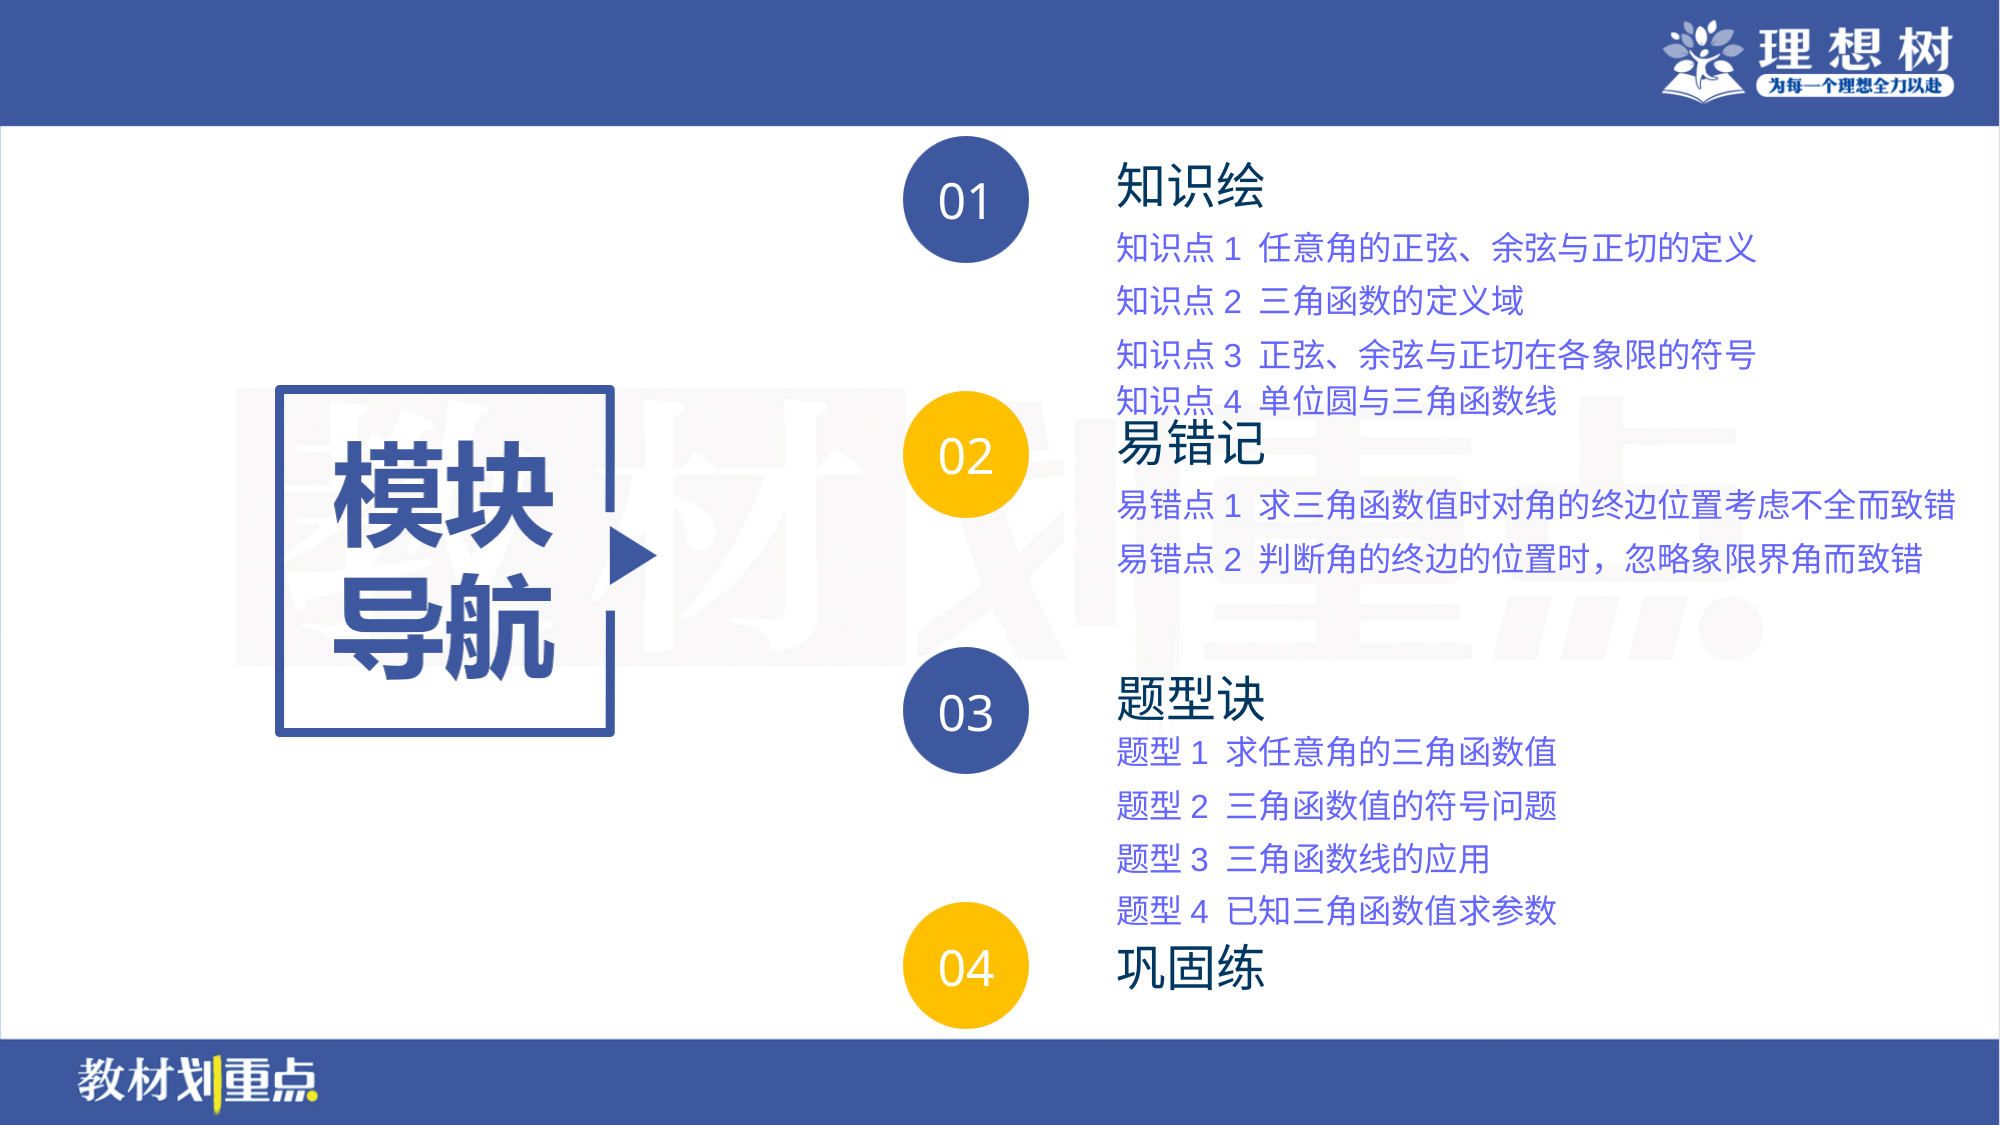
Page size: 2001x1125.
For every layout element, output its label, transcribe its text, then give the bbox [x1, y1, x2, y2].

text_box 题型2 三角函数值的符号问题 [1116, 777, 2000, 824]
picture [0, 0, 2000, 1125]
text_box 题型4 已知三角函数值求参数 [1116, 882, 2000, 929]
text_box 易错点1 求三角函数值时对角的终边位置考虑不全而致错 [1116, 475, 2000, 523]
text_box 题型3 三角函数线的应用 [1116, 829, 2000, 877]
text_box 题型1 求任意角的三角函数值 [1116, 723, 2000, 770]
text_box 知识点2 三角函数的定义域 [1116, 271, 2000, 318]
text_box 知识点3 正弦、余弦与正切在各象限的符号 [1116, 325, 2000, 371]
text_box 知识点1 任意角的正弦、余弦与正切的定义 [1116, 218, 2000, 266]
text_box 易错点2 判断角的终边的位置时，忽略象限界角而致错 [1116, 529, 2000, 577]
text_box 知识点4 单位圆与三角函数线 [1116, 371, 2000, 419]
picture [1197, 419, 1203, 426]
